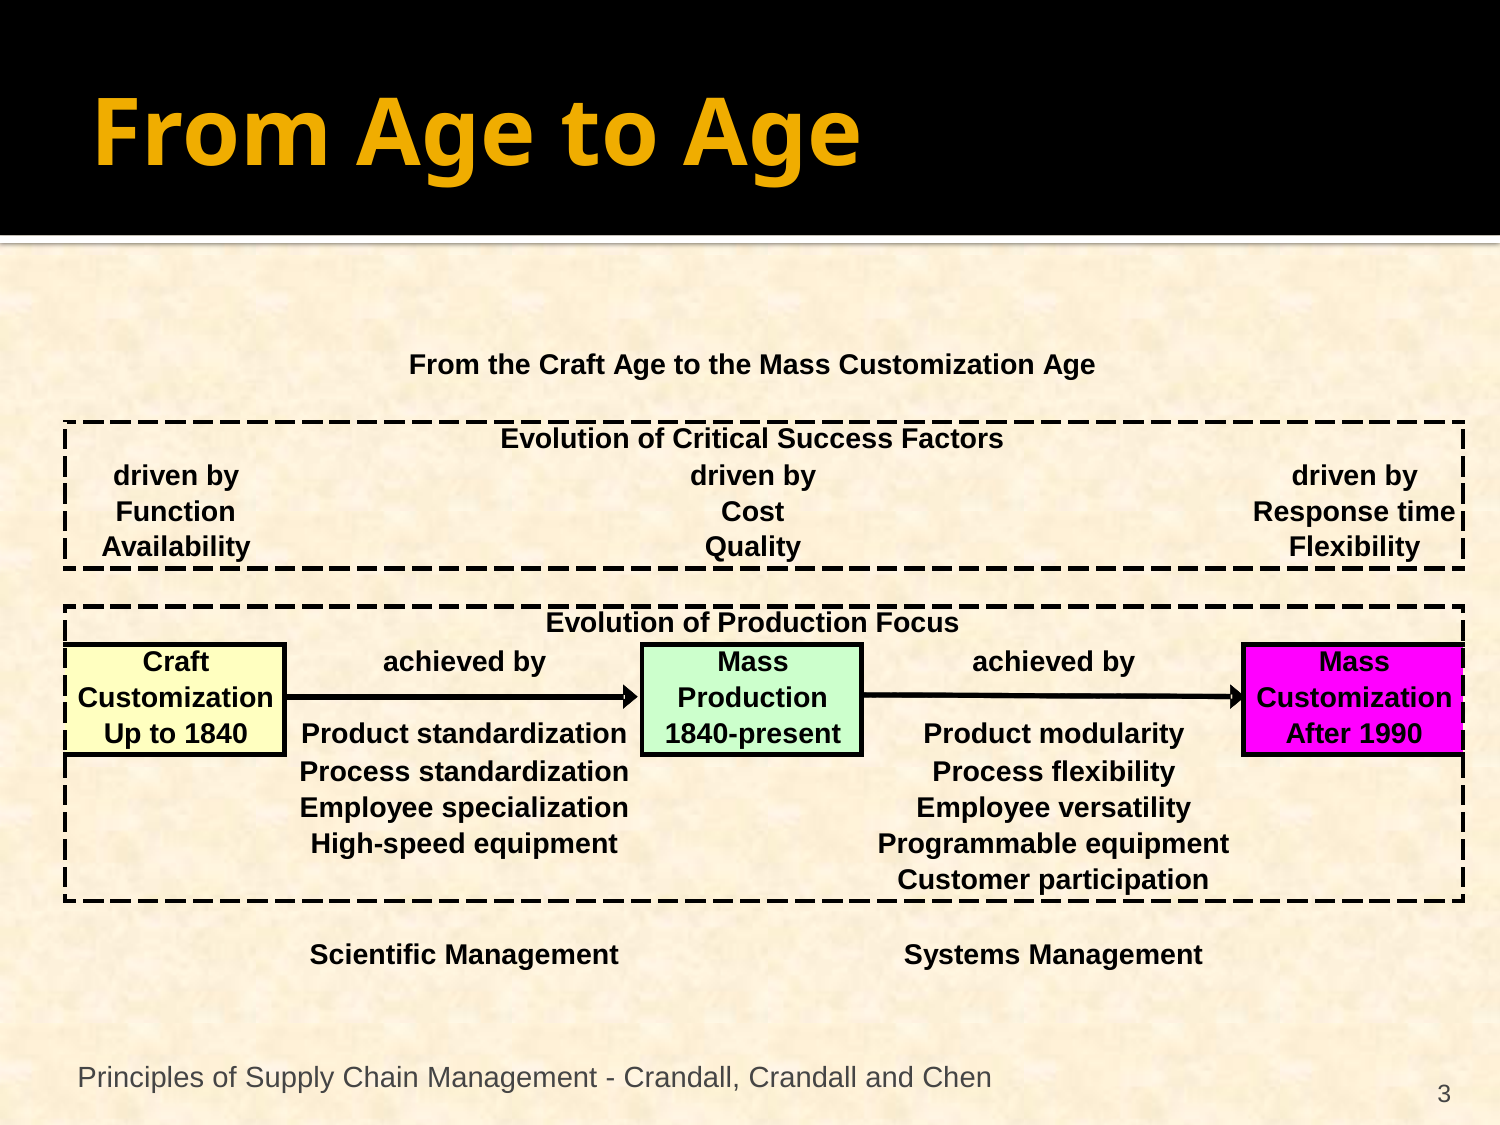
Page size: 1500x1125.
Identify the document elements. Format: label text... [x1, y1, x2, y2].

slide_number 3 [1345, 1062, 1467, 1108]
footer Principles of Supply Chain Management - Crandall, Crandall and Chen [62, 1050, 1063, 1100]
picture [0, 243, 1500, 1125]
title From Age to Age [75, 25, 1425, 231]
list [28, 346, 1500, 975]
